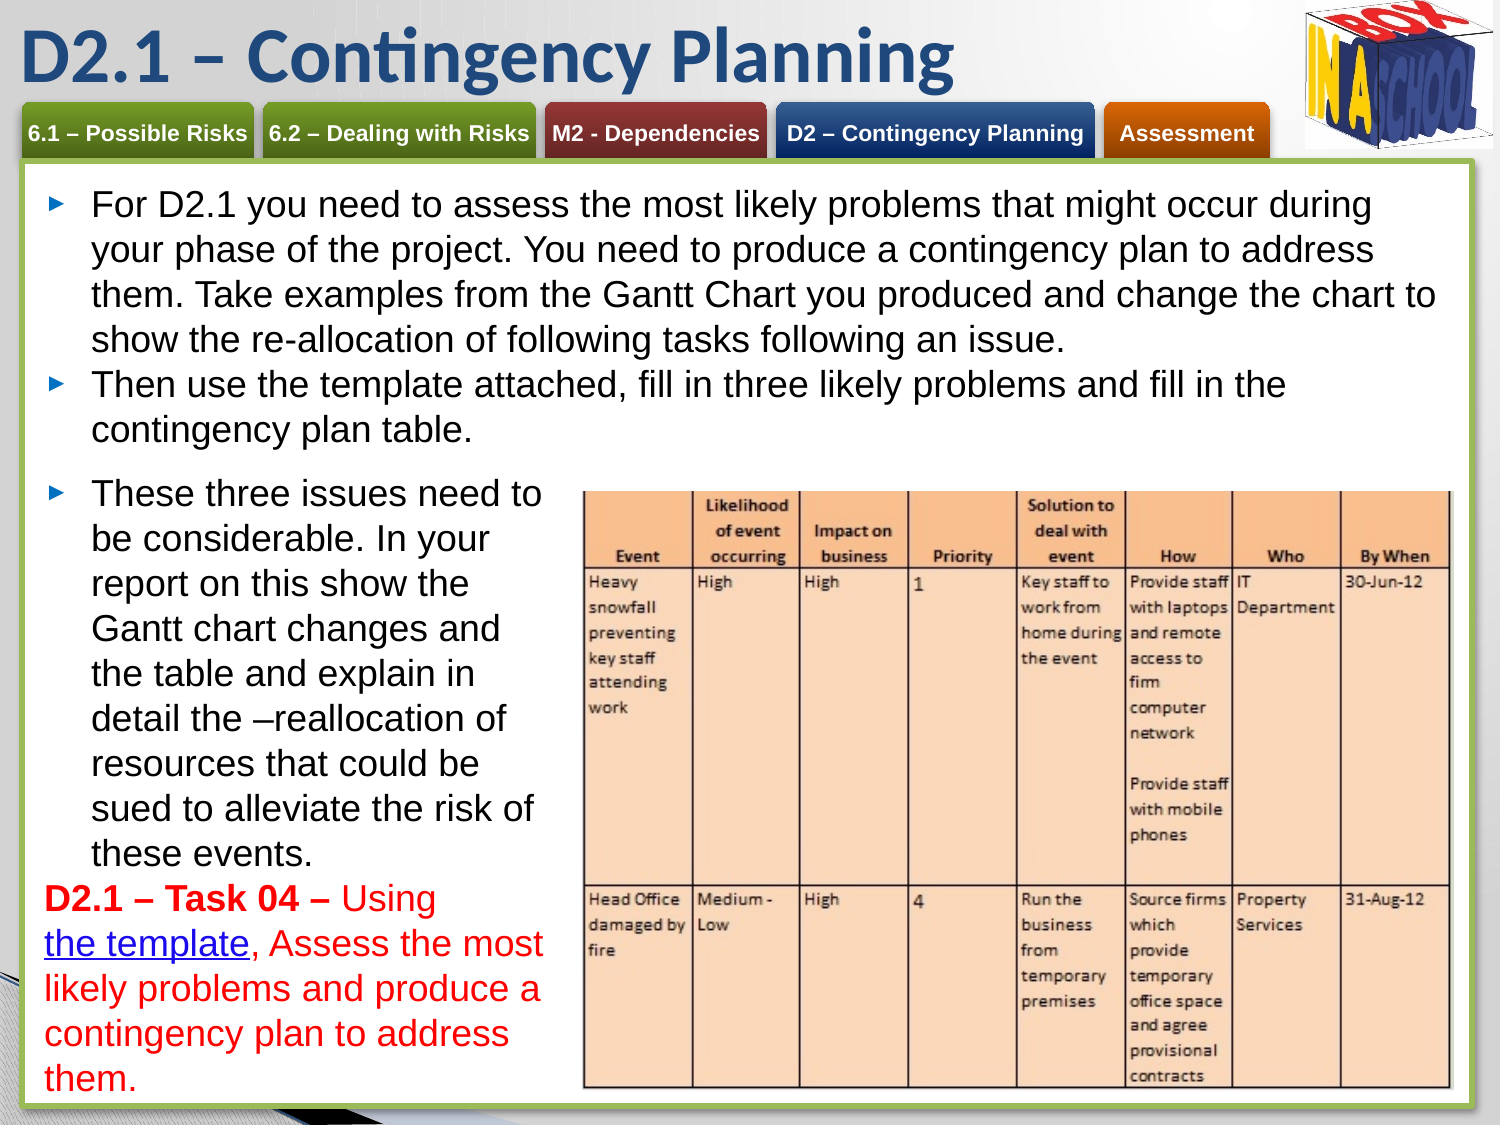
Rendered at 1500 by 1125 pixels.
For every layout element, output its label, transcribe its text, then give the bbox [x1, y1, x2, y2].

text_box For D2.1 you need to assess the most likely problems that might occur during your phase of the project. You need to produce a contingency plan to address them. Take examples from the Gantt Chart you produced and change the chart to show the re-allocation of following tasks following an issue. Then use the template attached, fill in three likely problems and fill in the contingency plan table. [29, 172, 1454, 458]
picture [281, 1114, 303, 1125]
picture [581, 491, 1455, 1093]
title D2.1 – Contingency Planning [5, 0, 1270, 102]
picture [1305, 0, 1494, 149]
text_box These three issues need to be considerable. In your report on this show the Gantt chart changes and the table and explain in detail the –reallocation of resources that could be sued to alleviate the risk of these events. D2.1 – Task 04 – Using the template, Assess the most likely problems and produce a contingency plan to address them. [29, 461, 561, 1106]
